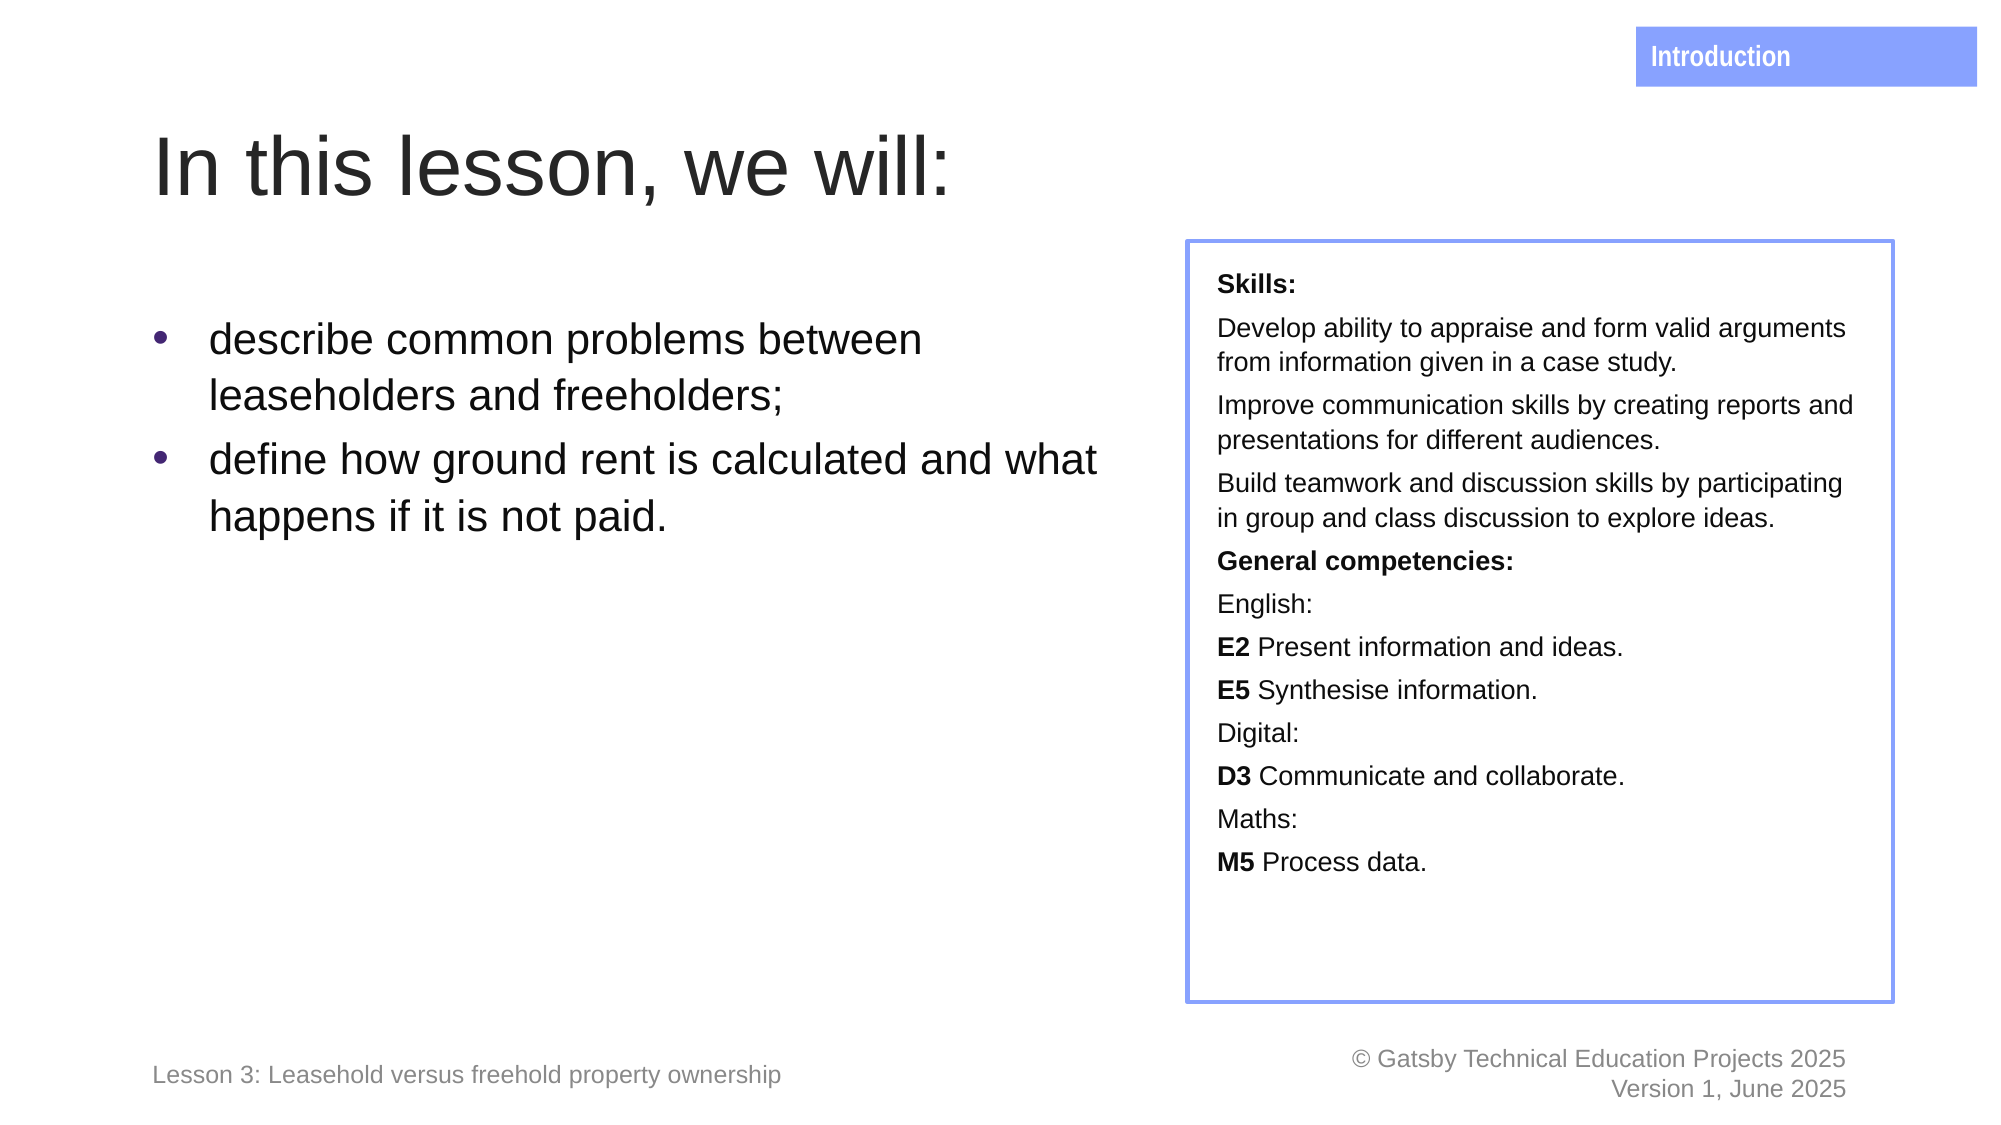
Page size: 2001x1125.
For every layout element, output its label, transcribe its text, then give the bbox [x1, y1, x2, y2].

list describe common problems between leaseholders and freeholders; define how ground rent is calculated and what happens if it is not paid. [137, 299, 1147, 1014]
list Lesson 3: Leasehold versus freehold property ownership [137, 1042, 829, 1103]
list Introduction [1636, 26, 1978, 87]
title In this lesson, we will: [137, 59, 1863, 278]
list Skills: Develop ability to appraise and form valid arguments from information given in a case study. Improve communication skills by creating reports and presentations for different audiences. Build teamwork and discussion skills by participating in group and class discussion to explore ideas. General competencies: English: E2 Present information and ideas. E5 Synthesise information. Digital: D3 Communicate and collaborate. Maths: M5 Process data. [1185, 239, 1895, 1004]
